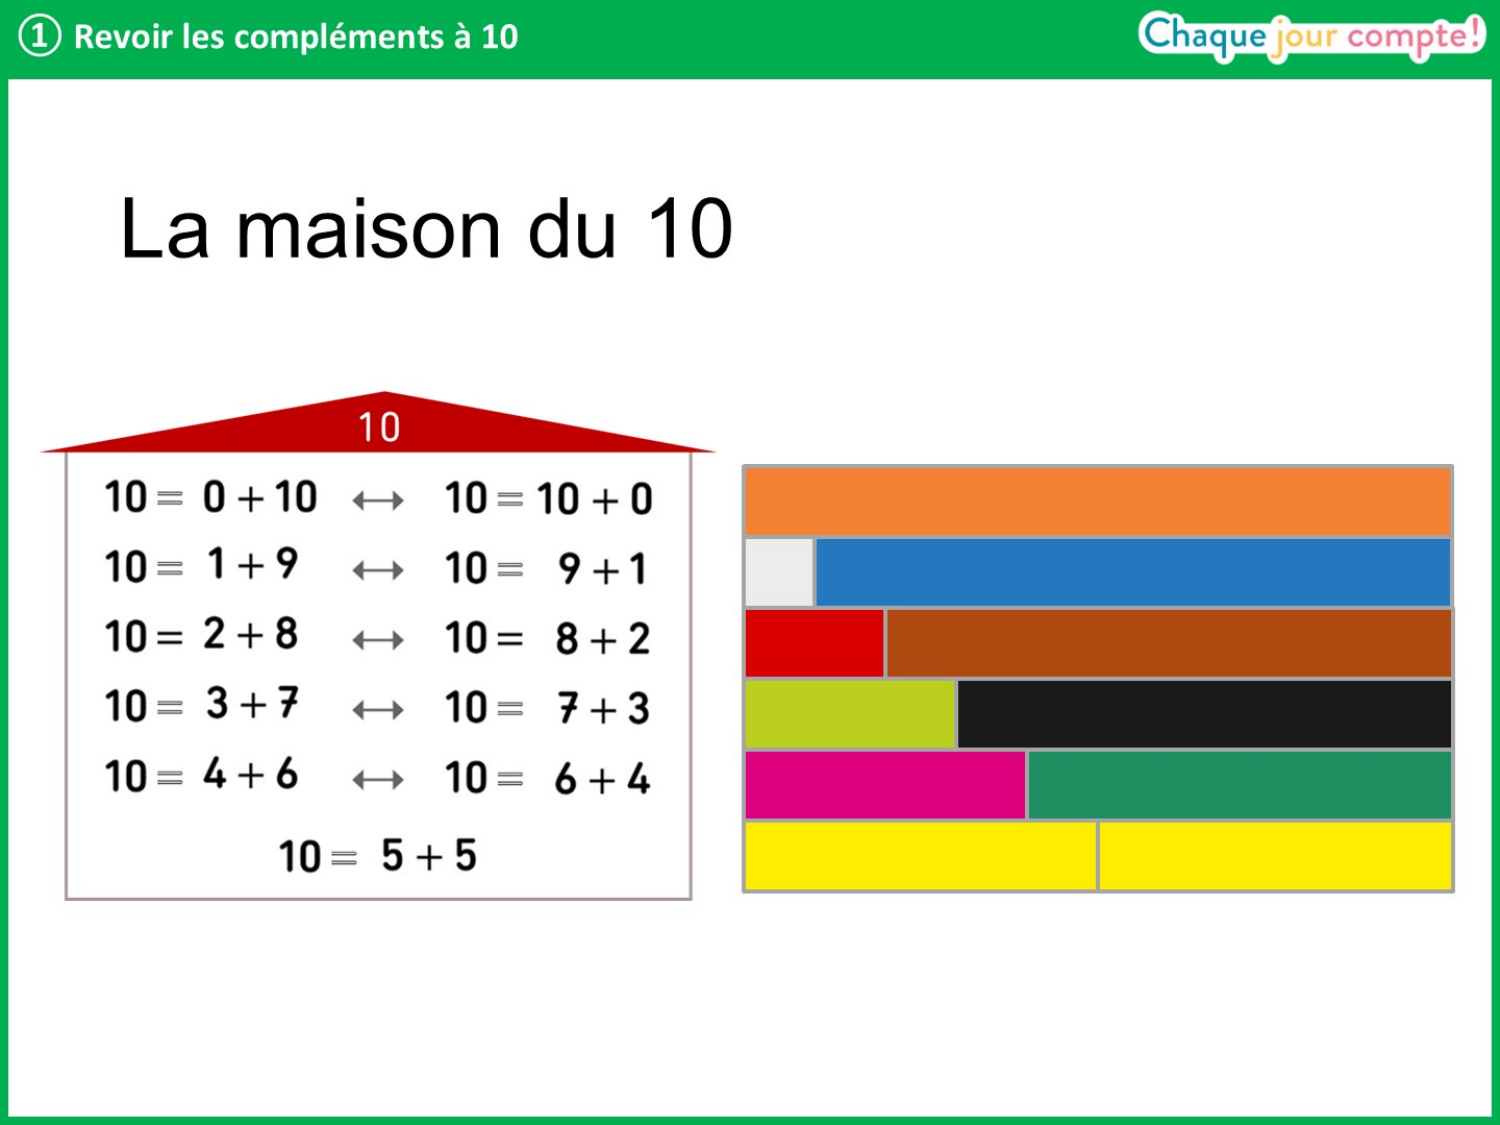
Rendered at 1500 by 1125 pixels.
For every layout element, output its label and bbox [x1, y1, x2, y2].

list [0, 0, 1500, 1125]
